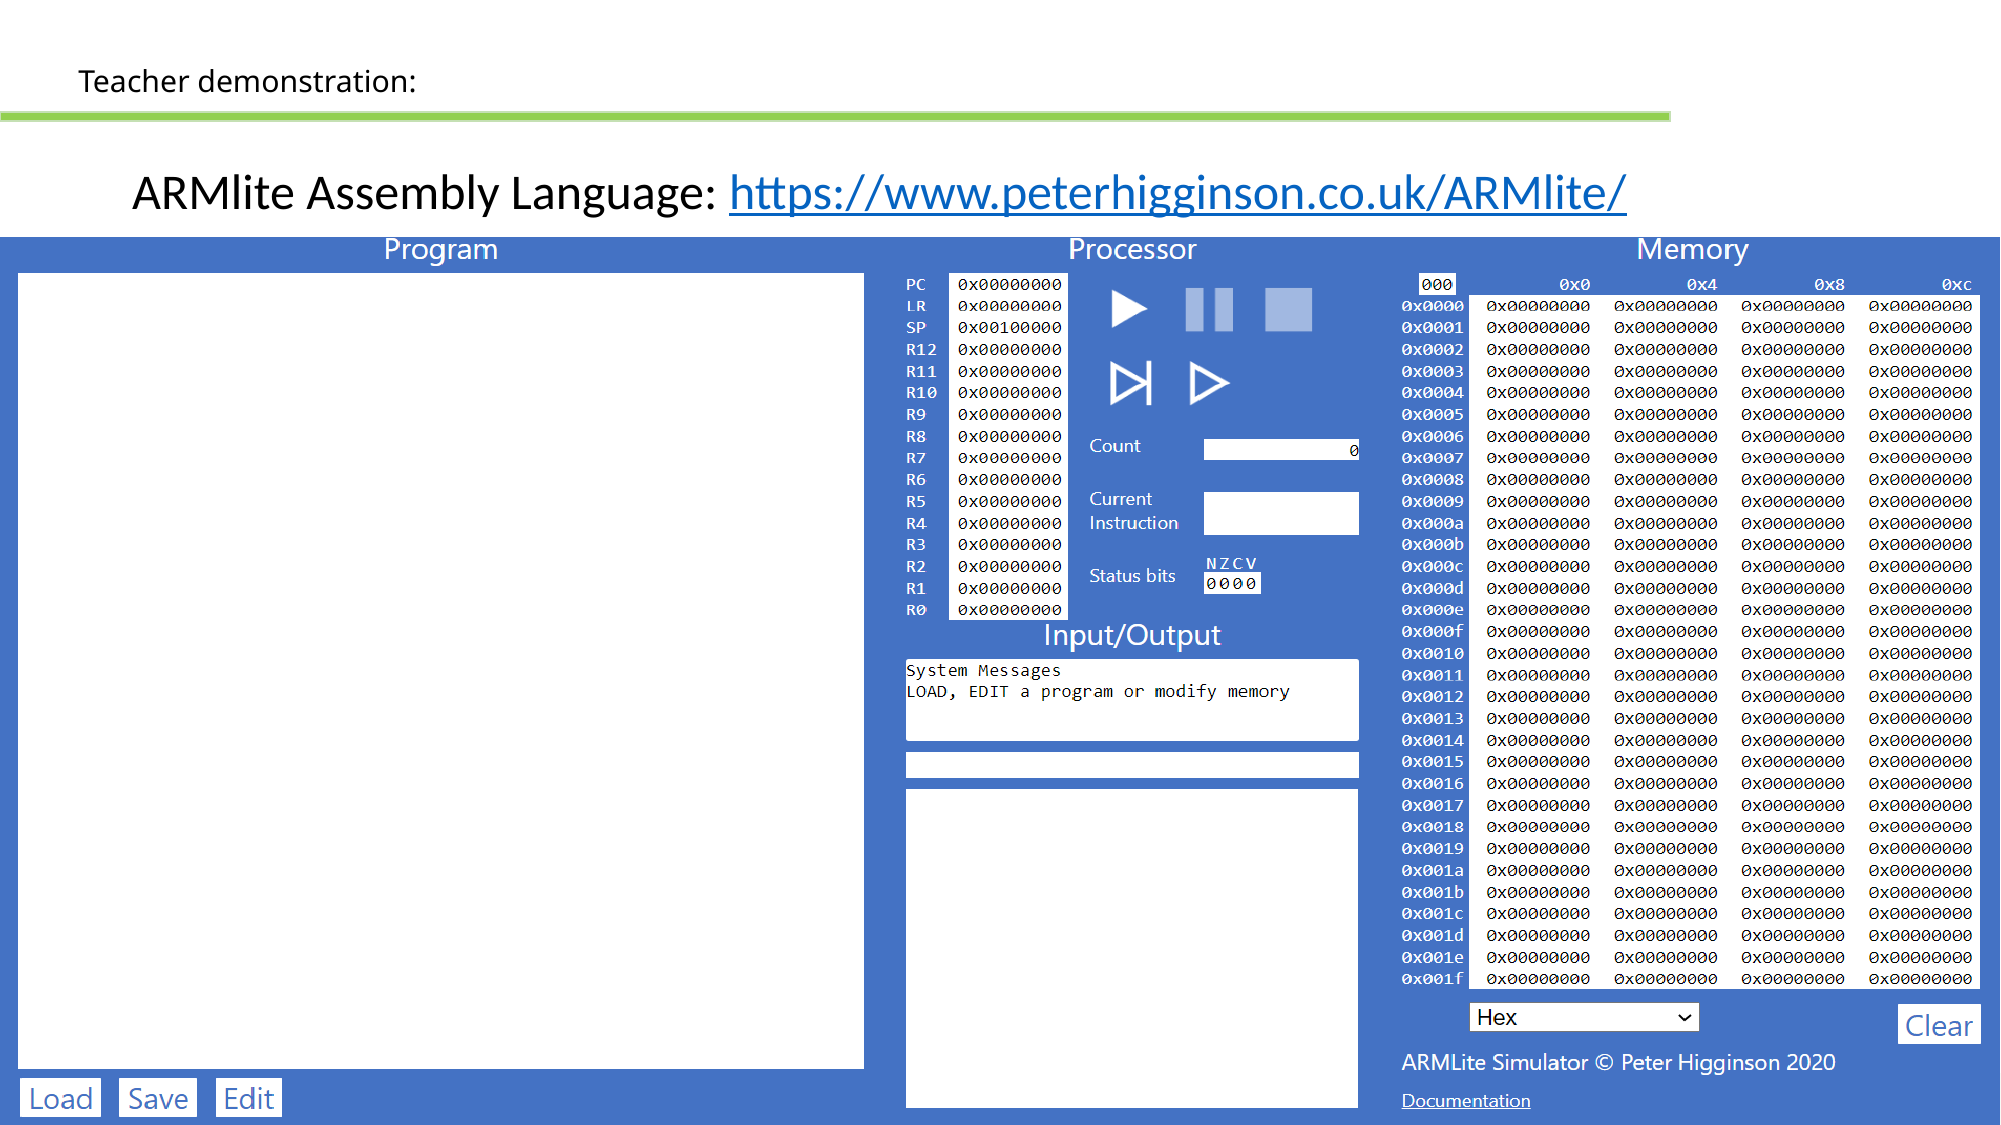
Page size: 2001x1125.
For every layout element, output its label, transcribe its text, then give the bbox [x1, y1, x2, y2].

picture [0, 237, 2000, 1125]
text_box ARMlite Assembly Language: https://www.peterhigginson.co.uk/ARMlite/ [117, 152, 1843, 237]
title Teacher demonstration: [63, 58, 1913, 144]
